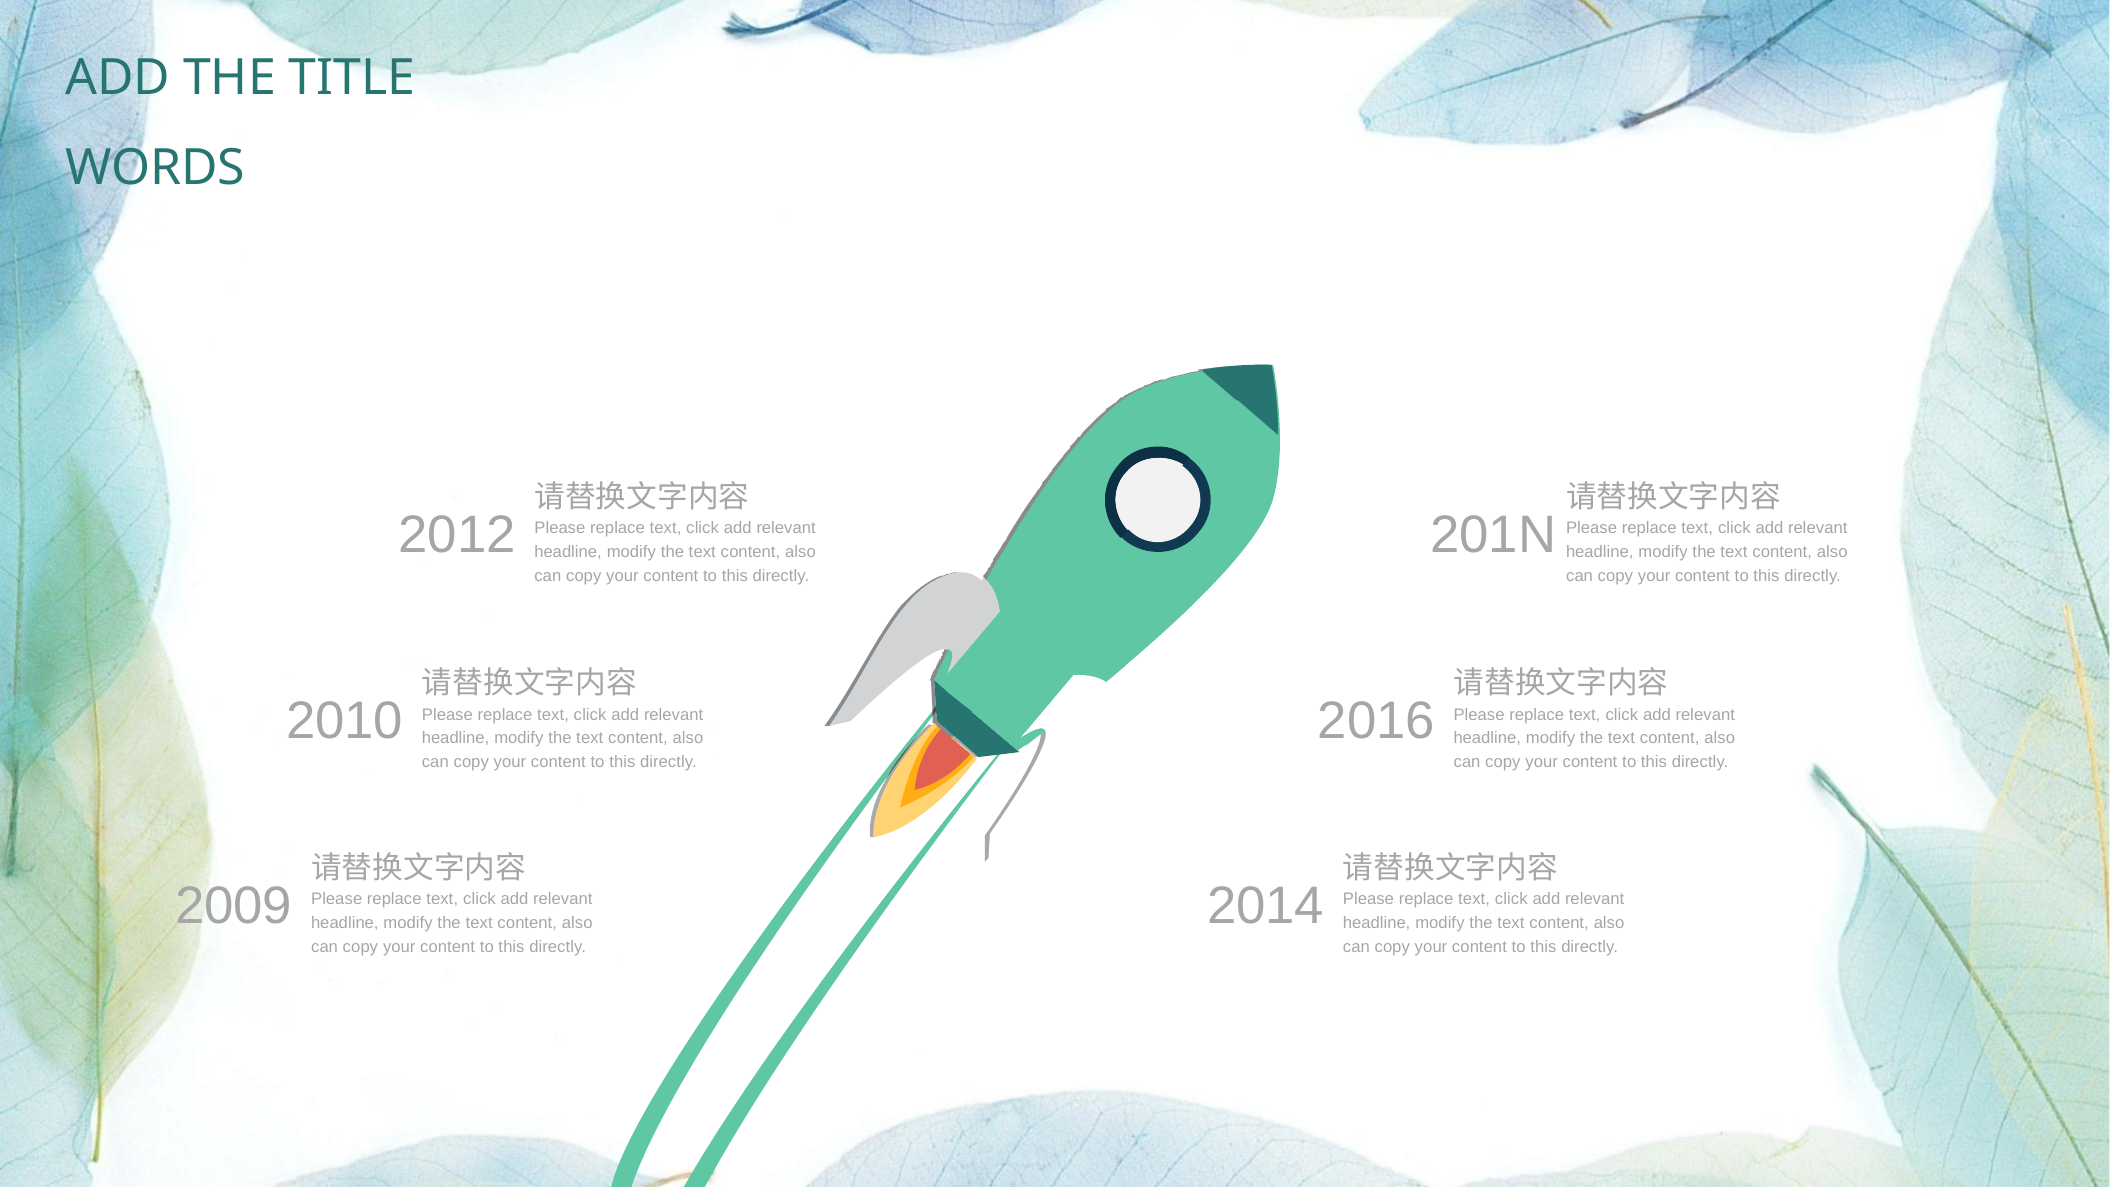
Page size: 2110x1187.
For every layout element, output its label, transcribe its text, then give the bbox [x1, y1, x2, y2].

text_box 2012 [398, 486, 516, 563]
text_box 请替换文字内容 [1566, 469, 1782, 514]
text_box 2009 [175, 858, 293, 935]
picture [0, 0, 2110, 1187]
text_box Please replace text, click add relevant headline, modify the text content, also can copy your content to this directly. [1566, 512, 1873, 585]
text_box 请替换文字内容 [1342, 840, 1559, 885]
text_box 201N [1430, 486, 1557, 563]
text_box 请替换文字内容 [310, 840, 527, 885]
text_box Please replace text, click add relevant headline, modify the text content, also can copy your content to this directly. [310, 884, 601, 956]
text_box 2014 [1290, 858, 1325, 935]
text_box 请替换文字内容 [534, 469, 601, 514]
text_box Please replace text, click add relevant headline, modify the text content, also can copy your content to this directly. [534, 514, 601, 585]
text_box Please replace text, click add relevant headline, modify the text content, also can copy your content to this directly. [1453, 699, 1760, 772]
text_box 2010 [286, 673, 404, 750]
text_box ADD THE TITLE WORDS [50, 7, 583, 202]
text_box 请替换文字内容 [421, 655, 601, 701]
text_box 请替换文字内容 [1453, 655, 1670, 701]
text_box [601, 363, 1290, 1187]
text_box 2016 [1317, 673, 1436, 750]
text_box Please replace text, click add relevant headline, modify the text content, also can copy your content to this directly. [1342, 884, 1650, 956]
text_box Please replace text, click add relevant headline, modify the text content, also can copy your content to this directly. [421, 701, 601, 772]
